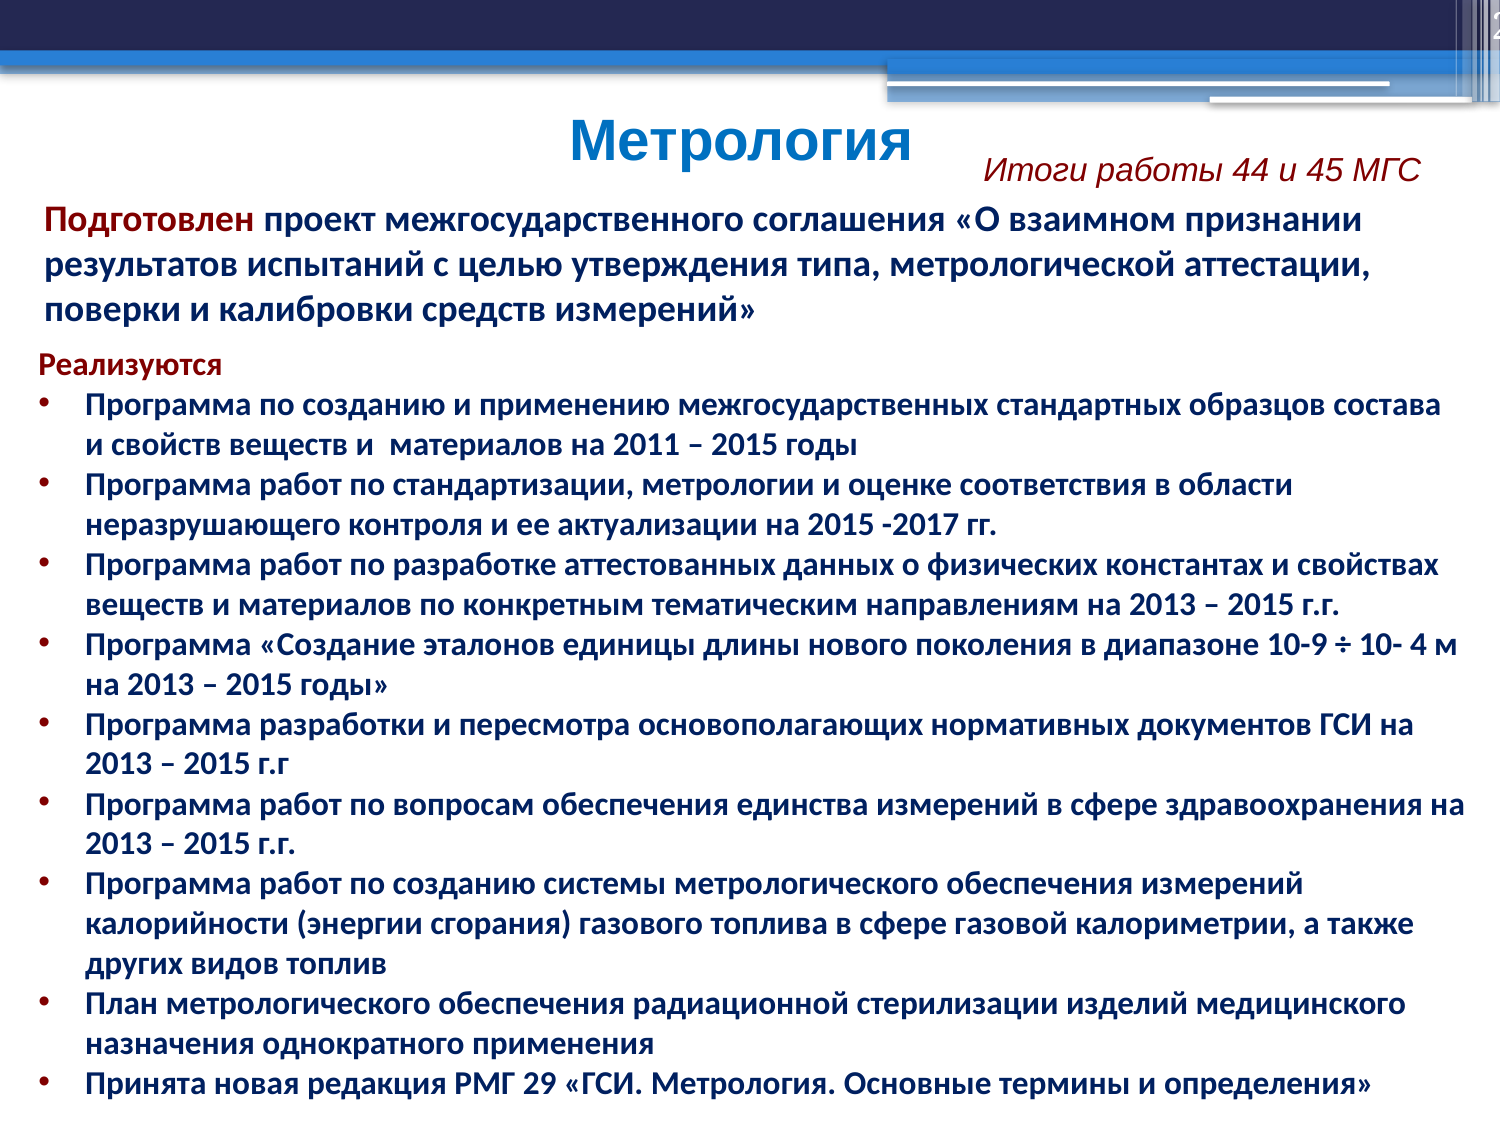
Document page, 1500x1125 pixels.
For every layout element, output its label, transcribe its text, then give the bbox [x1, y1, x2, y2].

text_box Итоги работы 44 и 45 МГС [968, 140, 1447, 196]
text_box Метрология [63, 88, 1419, 186]
text_box Подготовлен проект межгосударственного соглашения «О взаимном признании результатов испытаний с целью утверждения типа, метрологической аттестации, поверки и калибровки средств измерений» [29, 186, 1424, 335]
text_box Реализуются Программа по созданию и применению межгосударственных стандартных образцов состава и свойств веществ и материалов на 2011 – 2015 годы Программа работ по стандартизации, метрологии и оценке соответствия в области неразрушающего контроля и ее актуализации на 2015 -2017 гг. Программа работ по разработке аттестованных данных о физических константах и свойствах веществ и материалов по конкретным тематическим направлениям на 2013 – 2015 г.г. Программа «Создание эталонов единицы длины нового поколения в диапазоне 10-9 ÷ 10- 4 м на 2013 – 2015 годы» Программа разработки и пересмотра основополагающих нормативных документов ГСИ на 2013 – 2015 г.г Программа работ по вопросам обеспечения единства измерений в сфере здравоохранения на 2013 – 2015 г.г. Программа работ по созданию системы метрологического обеспечения измерений калорийности (энергии сгорания) газового топлива в сфере газовой калориметрии, а также других видов топлив План метрологического обеспечения радиационной стерилизации изделий медицинского назначения однократного применения Принята новая редакция РМГ 29 «ГСИ. Метрология. Основные термины и определения» [23, 335, 1483, 1109]
text_box 21 [1332, 0, 1500, 61]
